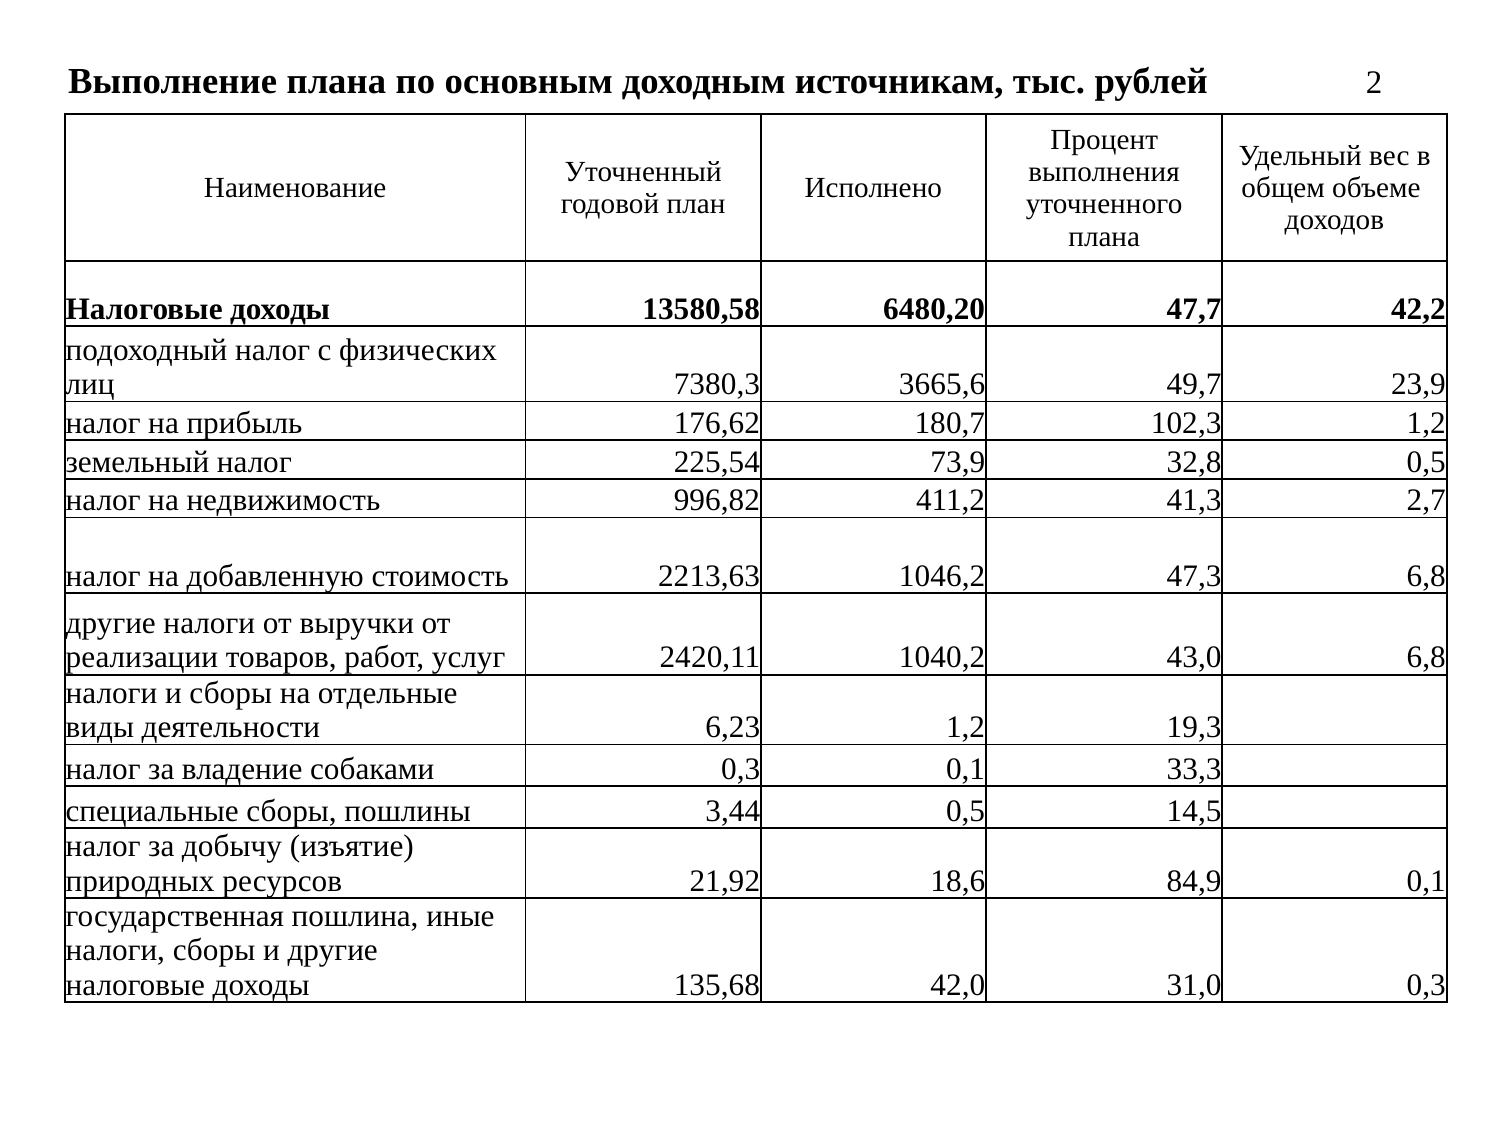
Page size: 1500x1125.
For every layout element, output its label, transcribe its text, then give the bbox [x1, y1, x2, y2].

table_cell 996,82 [526, 480, 760, 517]
table_cell 47,7 [987, 262, 1221, 325]
table_cell 6,8 [1223, 518, 1446, 592]
table_cell [1223, 787, 1446, 827]
table_cell 42,0 [762, 899, 985, 1001]
table_cell 6,8 [1223, 594, 1446, 674]
table_cell 84,9 [987, 829, 1221, 897]
table_cell налог на прибыль [66, 402, 525, 439]
table_header Процент выполнения уточненного плана [987, 115, 1221, 260]
table_cell 42,2 [1223, 262, 1446, 325]
table_cell налог на добавленную стоимость [66, 518, 525, 592]
table_cell 43,0 [987, 594, 1221, 674]
table_cell другие налоги от выручки от реализации товаров, работ, услуг [66, 594, 525, 674]
table_cell 21,92 [526, 829, 760, 897]
table_cell 1046,2 [762, 518, 985, 592]
table_cell 7380,3 [526, 327, 760, 401]
table_cell 225,54 [526, 441, 760, 478]
table_cell 0,5 [1223, 441, 1446, 478]
table_header Исполнено [762, 115, 985, 260]
table_cell 73,9 [762, 441, 985, 478]
table_cell 102,3 [987, 402, 1221, 439]
table_cell 1,2 [762, 676, 985, 744]
table_cell 31,0 [987, 899, 1221, 1001]
table_cell 33,3 [987, 745, 1221, 785]
table_header Наименование [66, 115, 525, 260]
table_cell государственная пошлина, иные налоги, сборы и другие налоговые доходы [66, 899, 525, 1001]
table_cell 0,1 [1223, 829, 1446, 897]
table_cell 23,9 [1223, 327, 1446, 401]
table_cell подоходный налог с физических лиц [66, 327, 525, 401]
table_cell 49,7 [987, 327, 1221, 401]
table_cell 0,5 [762, 787, 985, 827]
table_cell налог за владение собаками [66, 745, 525, 785]
table_cell 1,2 [1223, 402, 1446, 439]
table_cell 41,3 [987, 480, 1221, 517]
table_cell 6480,20 [762, 262, 985, 325]
table_cell 14,5 [987, 787, 1221, 827]
table_header Уточненный годовой план [526, 115, 760, 260]
table_cell налог за добычу (изъятие) природных ресурсов [66, 829, 525, 897]
table_cell налоги и сборы на отдельные виды деятельности [66, 676, 525, 744]
table_cell 0,1 [762, 745, 985, 785]
title Выполнение плана по основным доходным источникам, тыс. рублей 2 [52, 44, 1448, 114]
table_cell 47,3 [987, 518, 1221, 592]
table_cell 411,2 [762, 480, 985, 517]
table_cell 3665,6 [762, 327, 985, 401]
table_cell Налоговые доходы [66, 262, 525, 325]
table_cell 2420,11 [526, 594, 760, 674]
table_cell 3,44 [526, 787, 760, 827]
table_cell 2213,63 [526, 518, 760, 592]
table_cell 13580,58 [526, 262, 760, 325]
table_cell [1223, 676, 1446, 744]
table_cell 135,68 [526, 899, 760, 1001]
table_cell налог на недвижимость [66, 480, 525, 517]
table_cell 6,23 [526, 676, 760, 744]
table_cell [1223, 745, 1446, 785]
table_cell 1040,2 [762, 594, 985, 674]
table_cell 18,6 [762, 829, 985, 897]
table_cell 180,7 [762, 402, 985, 439]
table_cell 176,62 [526, 402, 760, 439]
table_cell 0,3 [526, 745, 760, 785]
table_cell 32,8 [987, 441, 1221, 478]
table_cell 19,3 [987, 676, 1221, 744]
table_cell 0,3 [1223, 899, 1446, 1001]
table_cell специальные сборы, пошлины [66, 787, 525, 827]
table_header Удельный вес в общем объеме доходов [1223, 115, 1446, 260]
table_cell земельный налог [66, 441, 525, 478]
table_cell 2,7 [1223, 480, 1446, 517]
